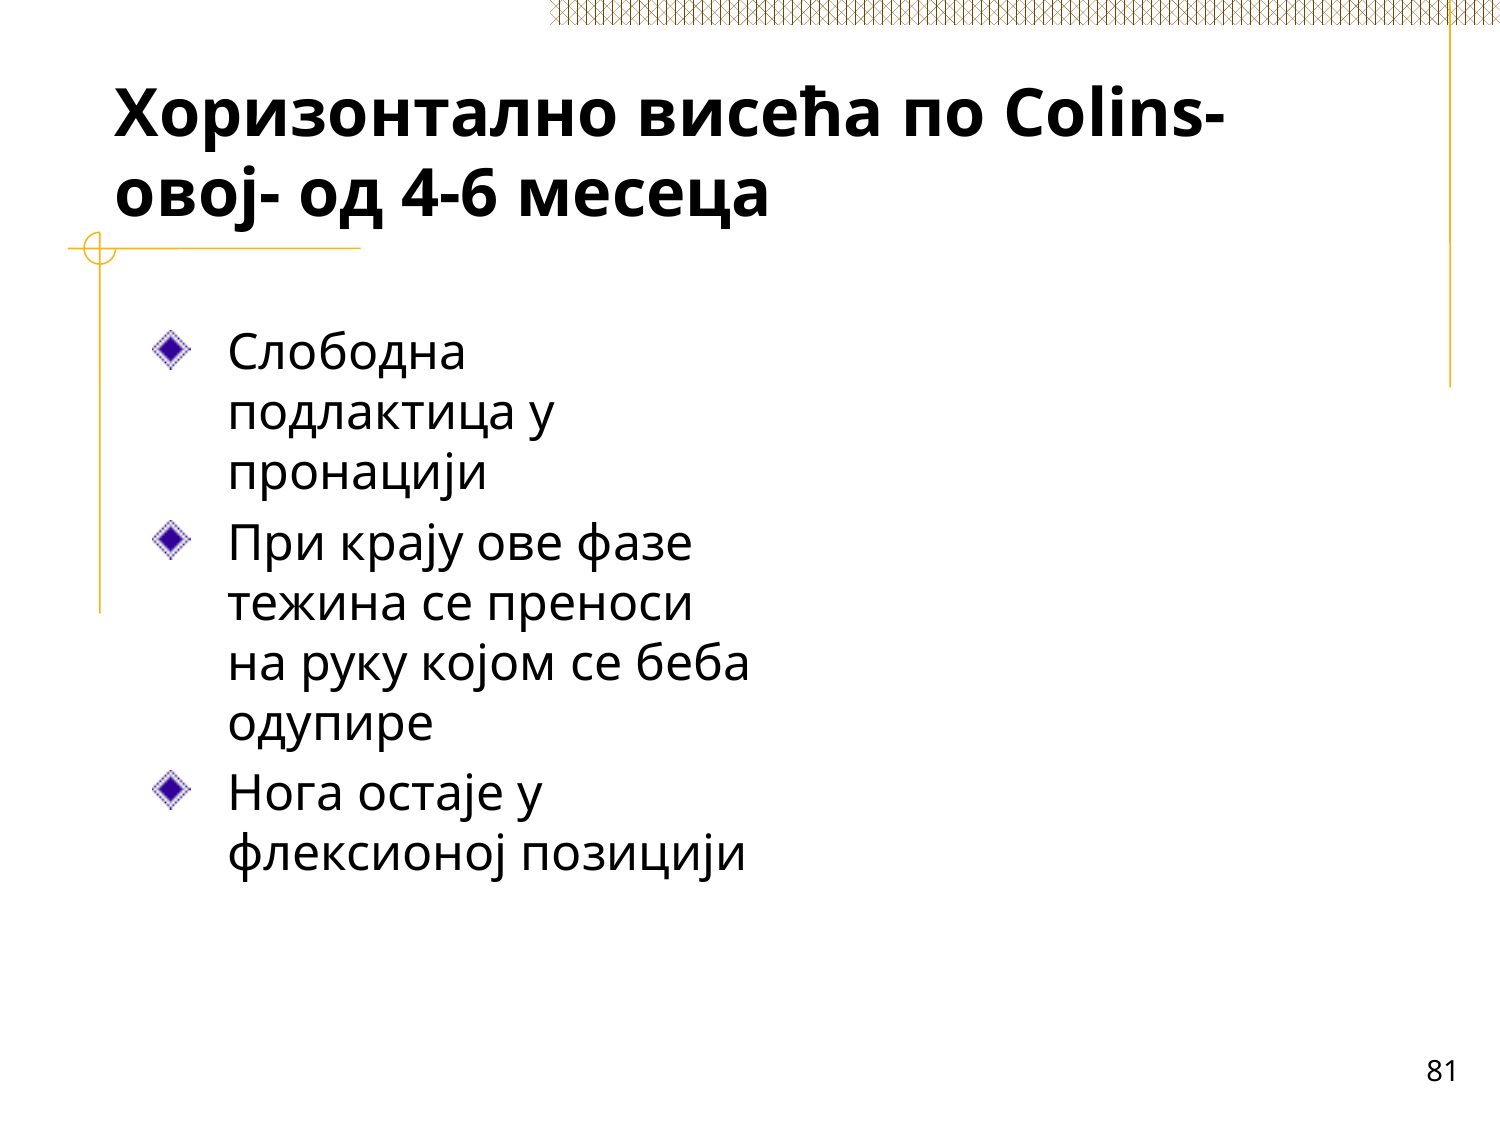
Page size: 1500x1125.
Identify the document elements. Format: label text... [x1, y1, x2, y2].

picture [152, 520, 191, 560]
picture [152, 330, 191, 370]
title Хоризонтално висећа по Colins-овој- од 4-6 месеца [99, 49, 1376, 238]
list Слободна подлактица у пронацији При крају ове фазе тежина се преноси на руку којом се беба одупире Нога остаје у флексионој позицији [137, 312, 776, 988]
picture [152, 770, 191, 810]
slide_number 81 [1162, 1025, 1475, 1100]
